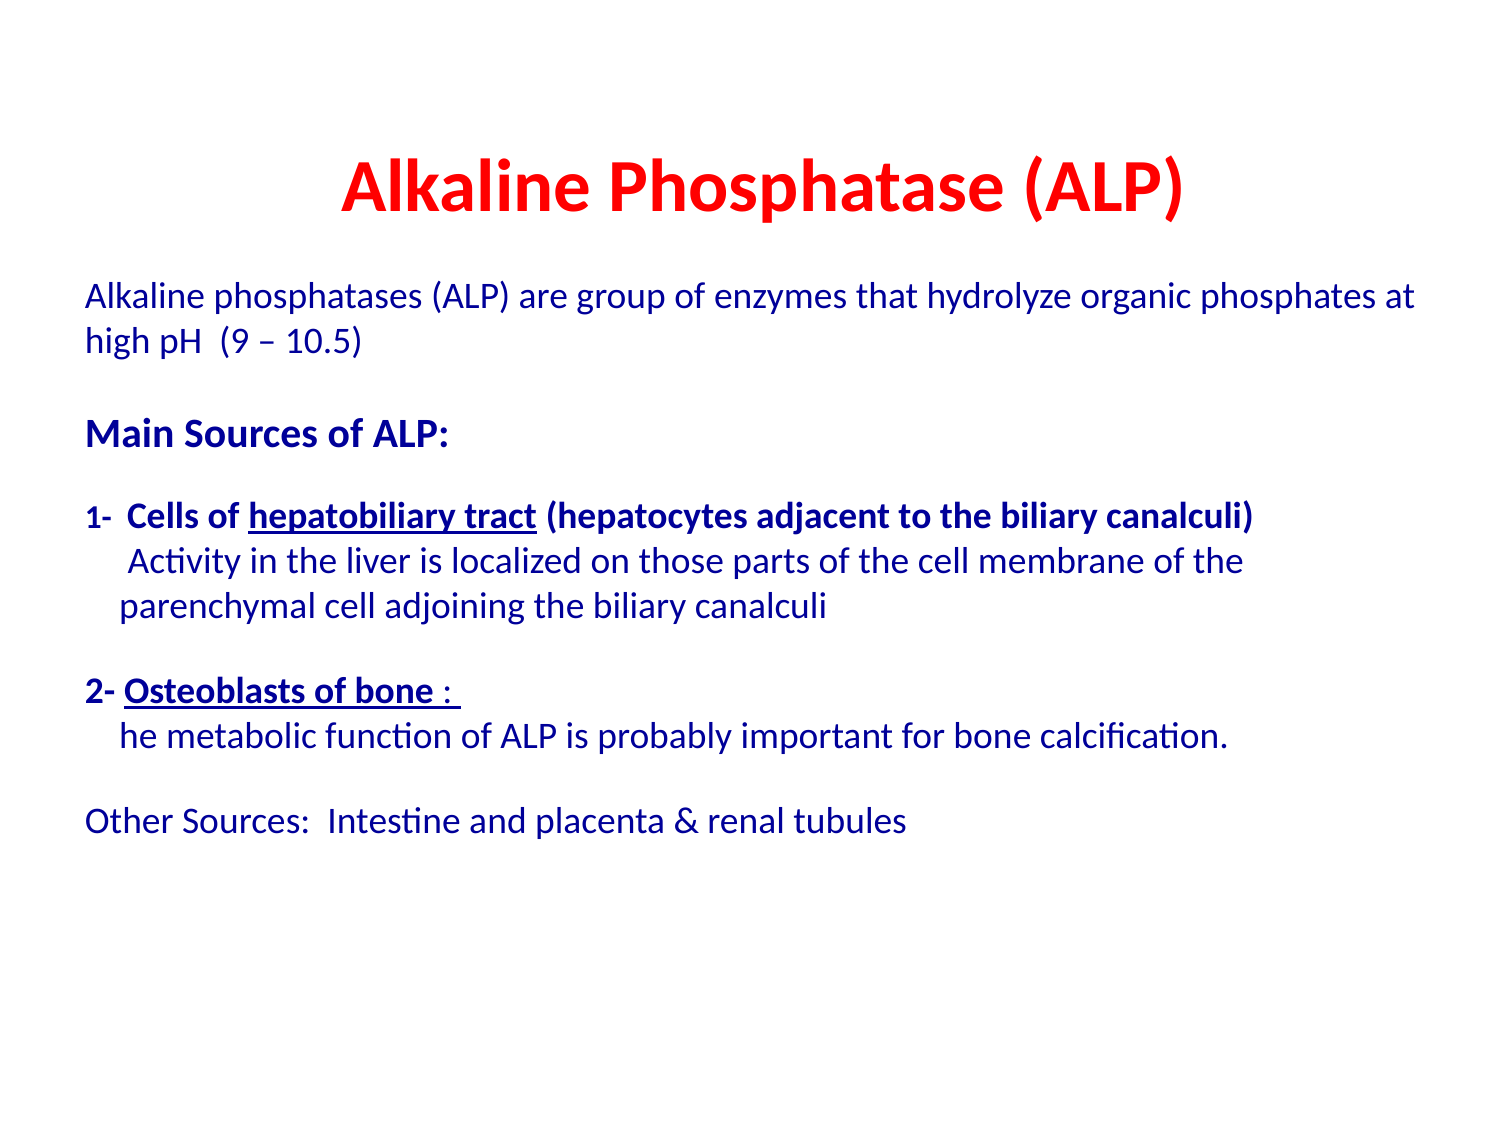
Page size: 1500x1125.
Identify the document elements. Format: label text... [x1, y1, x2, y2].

text_box Alkaline Phosphatase (ALP) Alkaline phosphatases (ALP) are group of enzymes that hydrolyze organic phosphates at high pH (9 – 10.5) Main Sources of ALP: 1- Cells of hepatobiliary tract (hepatocytes adjacent to the biliary canalculi) Activity in the liver is localized on those parts of the cell membrane of the parenchymal cell adjoining the biliary canalculi 2- Osteoblasts of bone : he metabolic function of ALP is probably important for bone calcification. Other Sources: Intestine and placenta & renal tubules [70, 128, 1458, 894]
